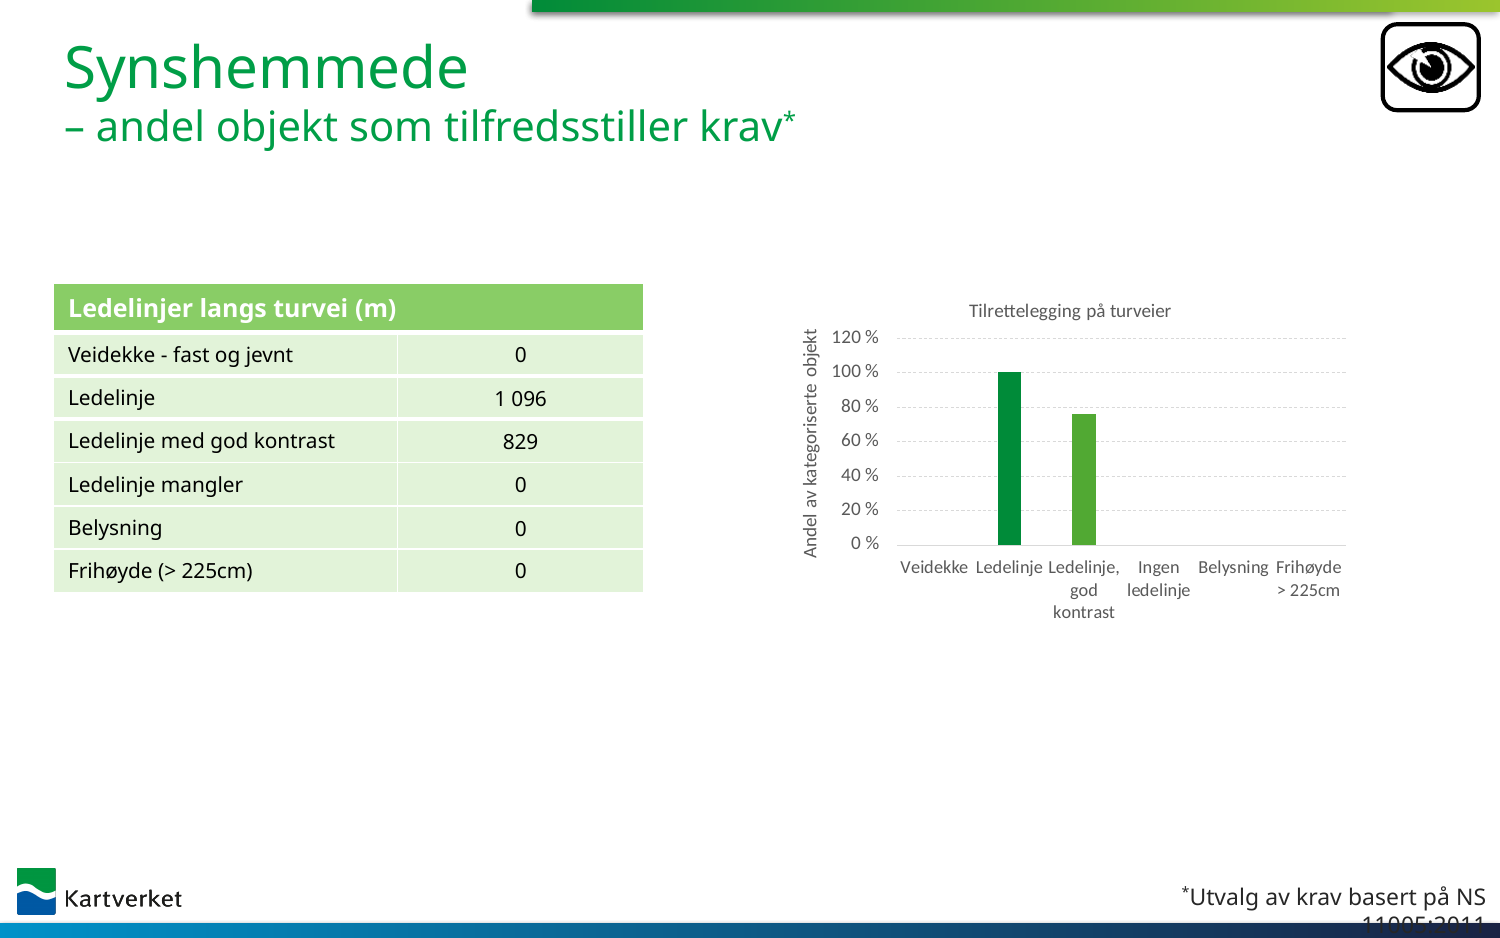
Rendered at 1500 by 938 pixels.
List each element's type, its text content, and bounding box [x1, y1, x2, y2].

table_cell 0 [398, 550, 643, 592]
text_box Synshemmede – andel objekt som tilfredsstiller krav* [49, 24, 1431, 158]
table_header Ledelinjer langs turvei (m) [54, 284, 643, 330]
table_cell Frihøyde (> 225cm) [54, 550, 397, 592]
picture [791, 291, 1349, 630]
text_box *Utvalg av krav basert på NS 11005:2011 [1068, 873, 1500, 938]
table_cell 0 [398, 507, 643, 548]
table_cell Ledelinje [54, 378, 397, 417]
table_cell Veidekke - fast og jevnt [54, 335, 397, 374]
table_cell Belysning [54, 507, 397, 548]
table_cell 829 [398, 421, 643, 462]
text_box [1382, 24, 1480, 111]
table_cell 1 096 [398, 378, 643, 417]
table_cell Ledelinje med god kontrast [54, 421, 397, 462]
table_cell Ledelinje mangler [54, 463, 397, 505]
table_cell 0 [398, 335, 643, 374]
table_cell 0 [398, 463, 643, 505]
